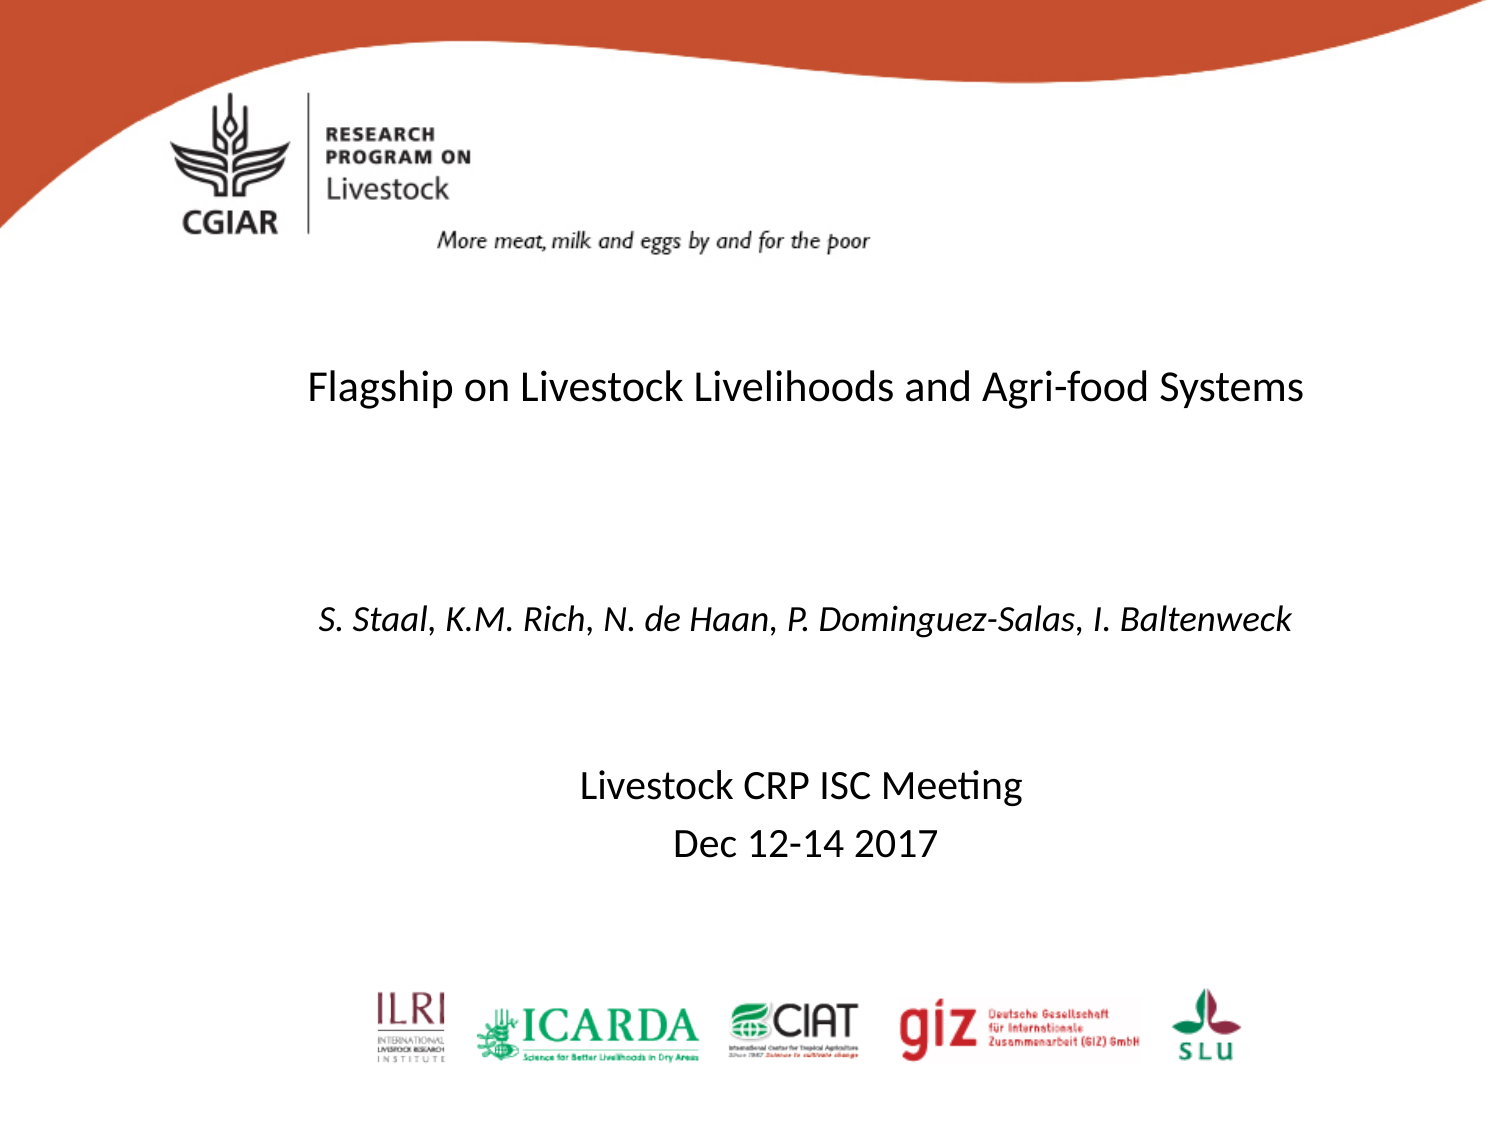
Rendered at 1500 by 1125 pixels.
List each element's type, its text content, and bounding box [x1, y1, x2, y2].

picture [352, 974, 1277, 1084]
list Flagship on Livestock Livelihoods and Agri-food Systems [287, 350, 1325, 463]
list S. Staal, K.M. Rich, N. de Haan, P. Dominguez-Salas, I. Baltenweck [287, 587, 1325, 669]
list Livestock CRP ISC Meeting Dec 12-14 2017 [287, 750, 1325, 875]
picture [0, 0, 1500, 272]
